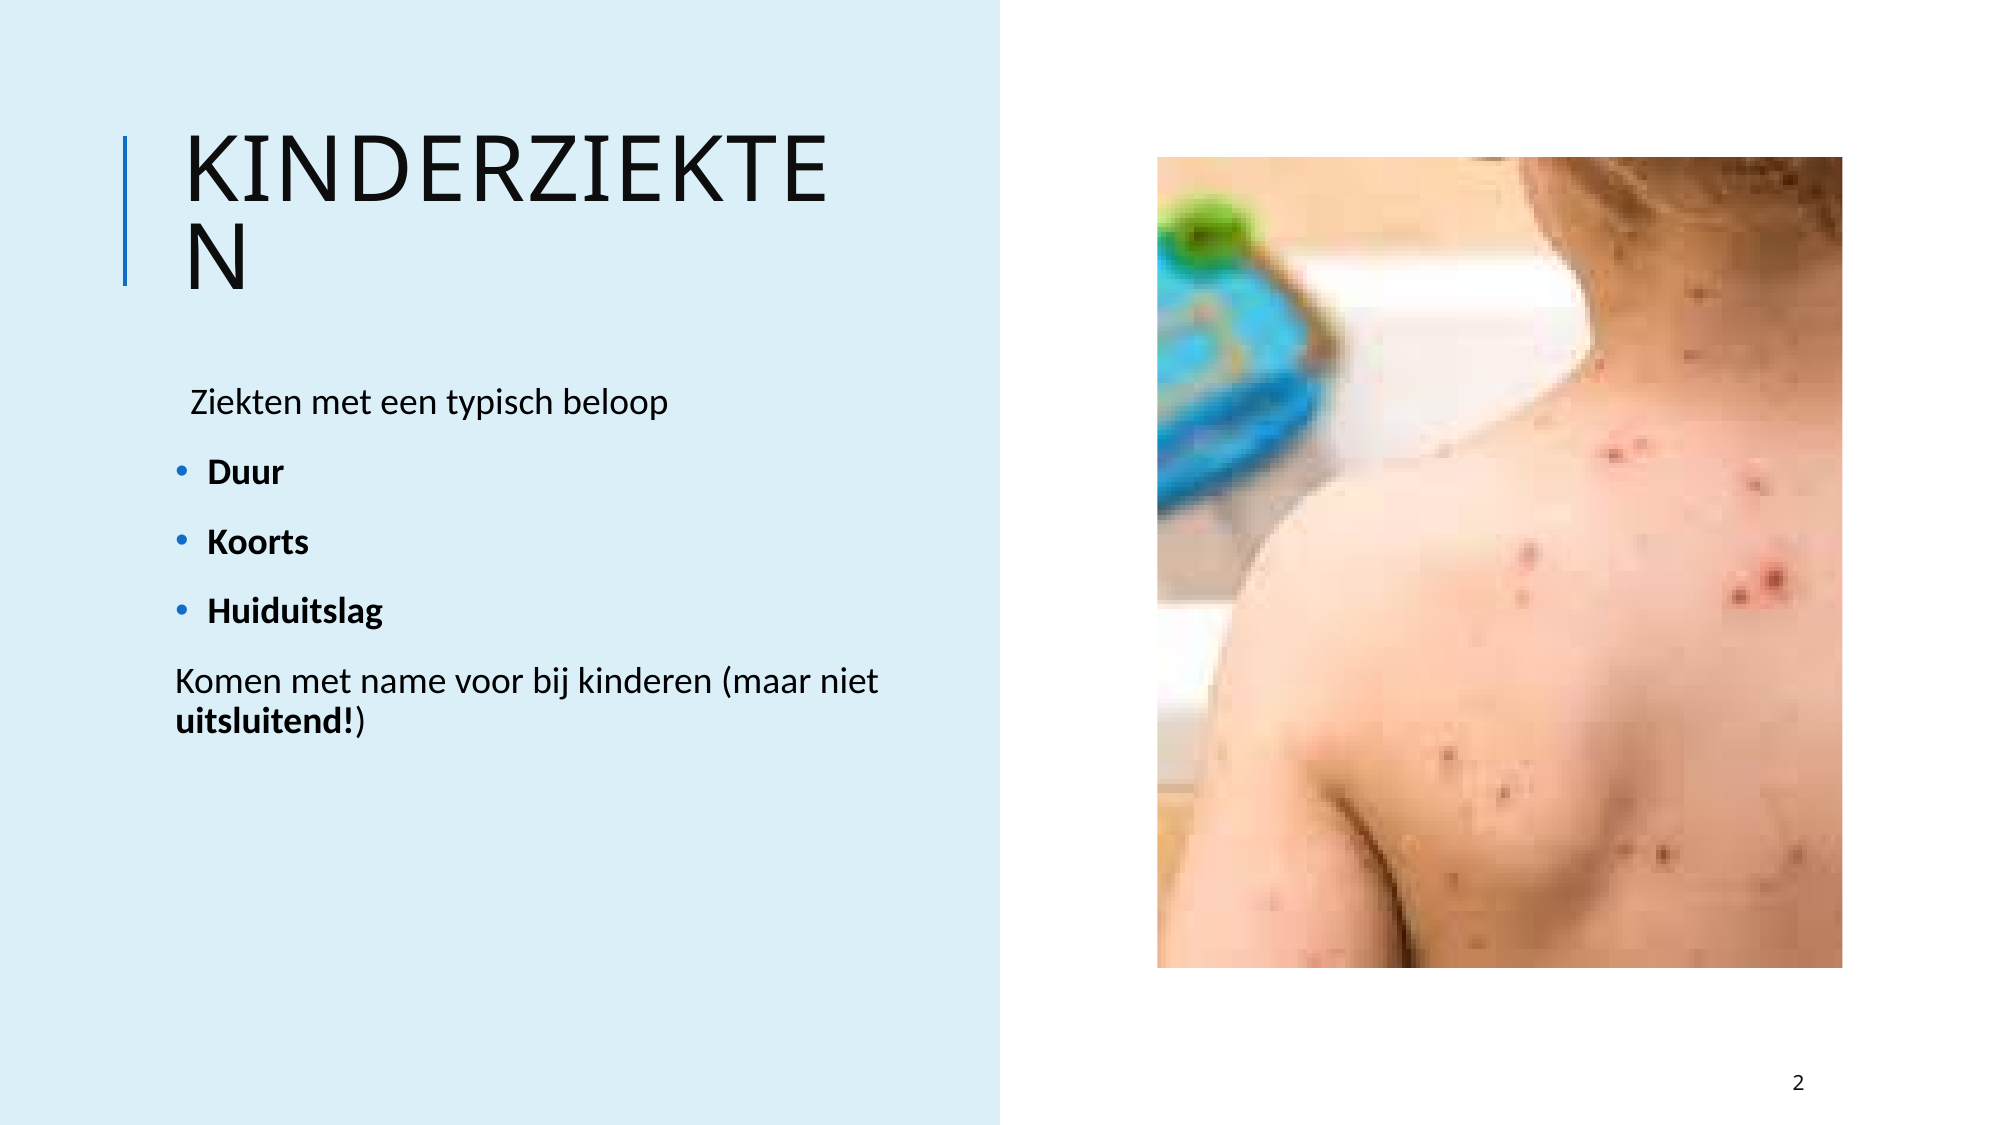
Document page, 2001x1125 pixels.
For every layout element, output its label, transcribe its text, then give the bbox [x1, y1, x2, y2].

list Ziekten met een typisch beloop Duur Koorts Huiduitslag Komen met name voor bij kinderen (maar niet uitsluitend!) [168, 375, 888, 1020]
picture [1157, 157, 1843, 969]
text_box [0, 0, 1001, 1125]
title Kinderziekten [168, 75, 888, 363]
slide_number 2 [1777, 1061, 1938, 1107]
